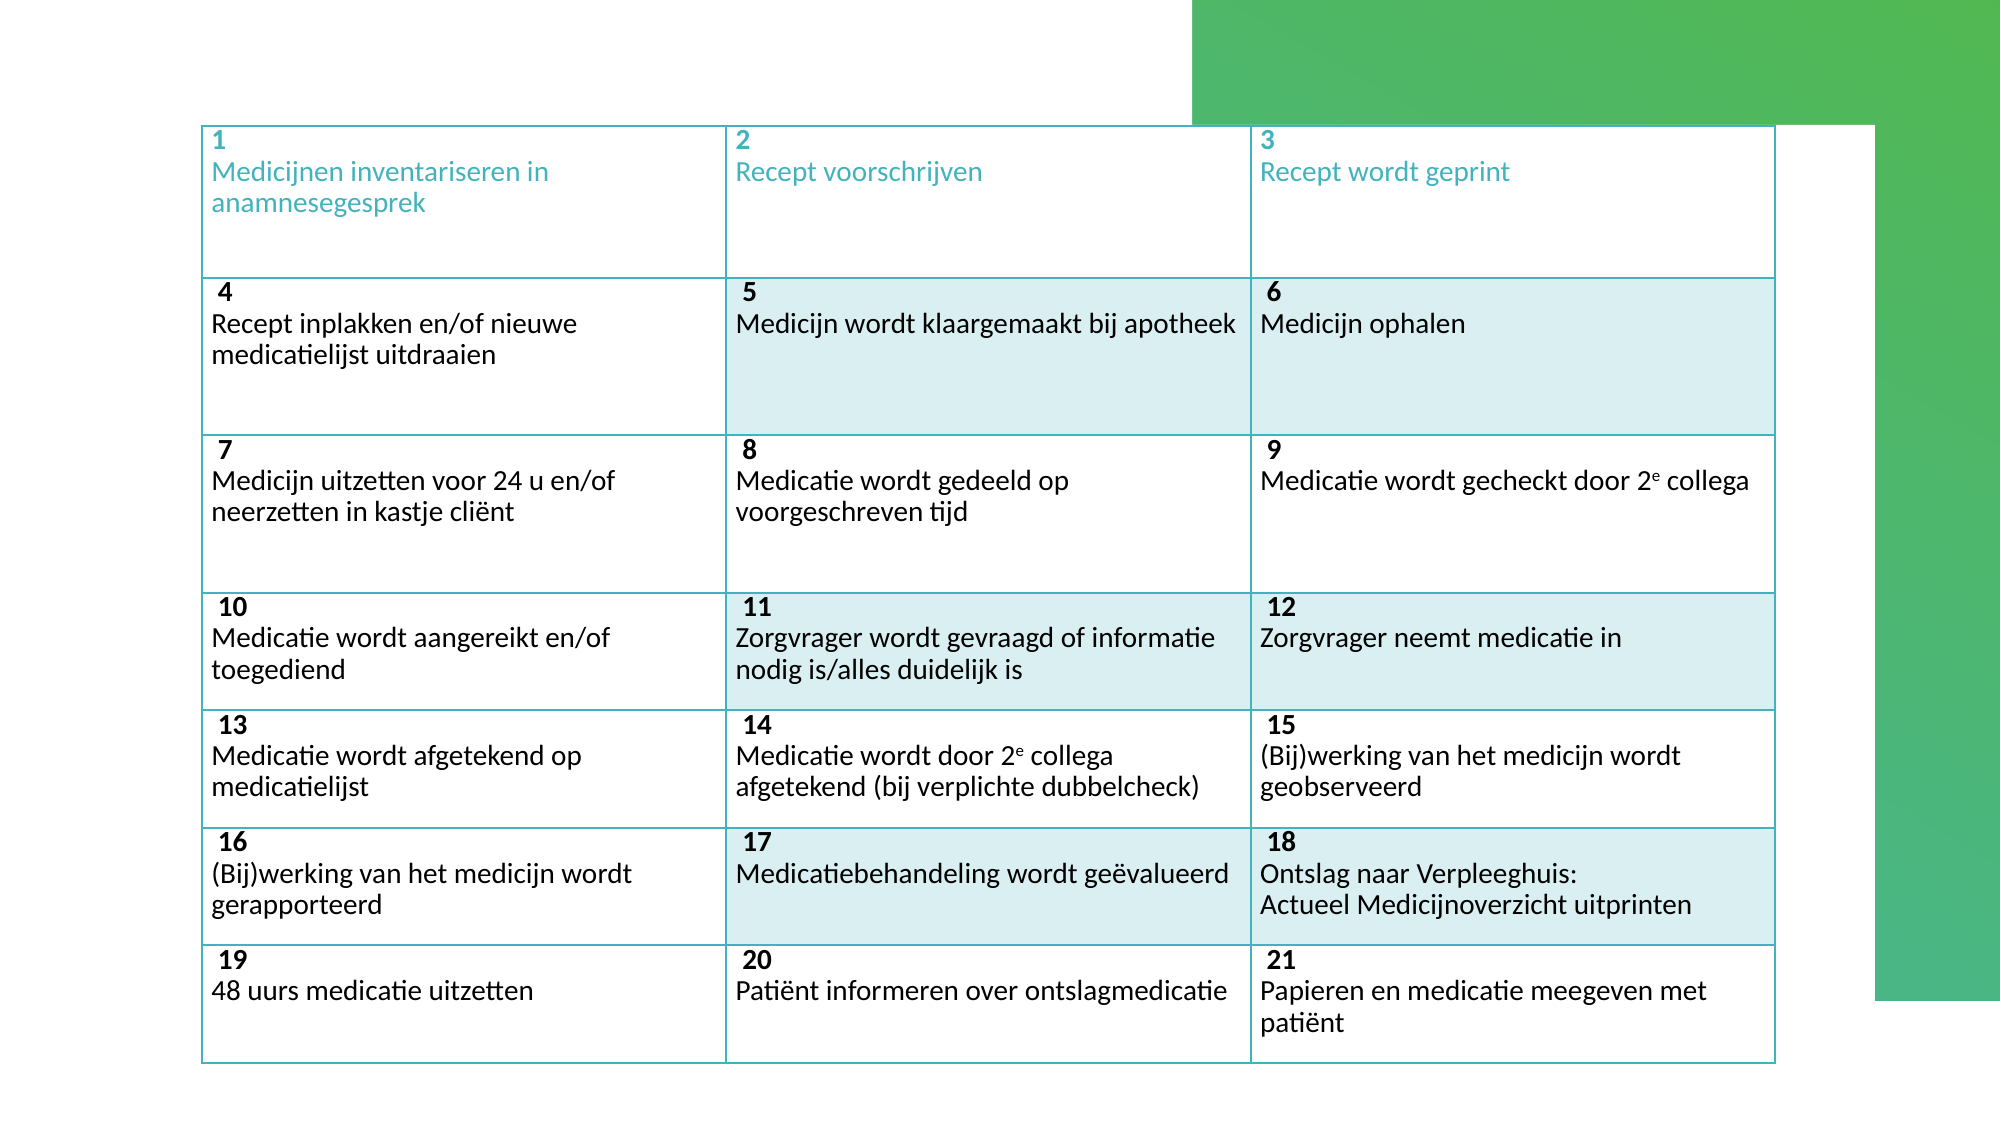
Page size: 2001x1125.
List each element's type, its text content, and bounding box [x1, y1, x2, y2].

table_header 3 Recept wordt geprint [1252, 127, 1774, 277]
table_header 2 Recept voorschrijven [727, 127, 1250, 277]
table_cell 11 Zorgvrager wordt gevraagd of informatie nodig is/alles duidelijk is [727, 594, 1250, 709]
table_cell 6 Medicijn ophalen [1252, 279, 1774, 434]
table_cell 10 Medicatie wordt aangereikt en/of toegediend [203, 594, 725, 709]
table_cell 7 Medicijn uitzetten voor 24 u en/of neerzetten in kastje cliënt [203, 436, 725, 592]
table_header 1 Medicijnen inventariseren in anamnesegesprek [203, 127, 725, 277]
table_cell 9 Medicatie wordt gecheckt door 2e collega [1252, 436, 1774, 592]
table_cell 4 Recept inplakken en/of nieuwe medicatielijst uitdraaien [203, 279, 725, 434]
table_cell 16 (Bij)werking van het medicijn wordt gerapporteerd [203, 829, 725, 944]
text_box [0, 1001, 2000, 1125]
table_cell 12 Zorgvrager neemt medicatie in [1252, 594, 1774, 709]
table_cell 15 (Bij)werking van het medicijn wordt geobserveerd [1252, 711, 1774, 827]
table_cell 14 Medicatie wordt door 2e collega afgetekend (bij verplichte dubbelcheck) [727, 711, 1250, 827]
text_box [1193, 0, 2000, 1001]
table_cell 18 Ontslag naar Verpleeghuis: Actueel Medicijnoverzicht uitprinten [1252, 829, 1774, 944]
table_cell 13 Medicatie wordt afgetekend op medicatielijst [203, 711, 725, 827]
table_cell 5 Medicijn wordt klaargemaakt bij apotheek [727, 279, 1250, 434]
text_box [0, 0, 1876, 1003]
table_cell 21 Papieren en medicatie meegeven met patiënt [1252, 946, 1774, 1062]
table_cell 19 48 uurs medicatie uitzetten [203, 946, 725, 1062]
table_cell 20 Patiënt informeren over ontslagmedicatie [727, 946, 1250, 1062]
table_cell 17 Medicatiebehandeling wordt geëvalueerd [727, 829, 1250, 944]
table_cell 8 Medicatie wordt gedeeld op voorgeschreven tijd [727, 436, 1250, 592]
